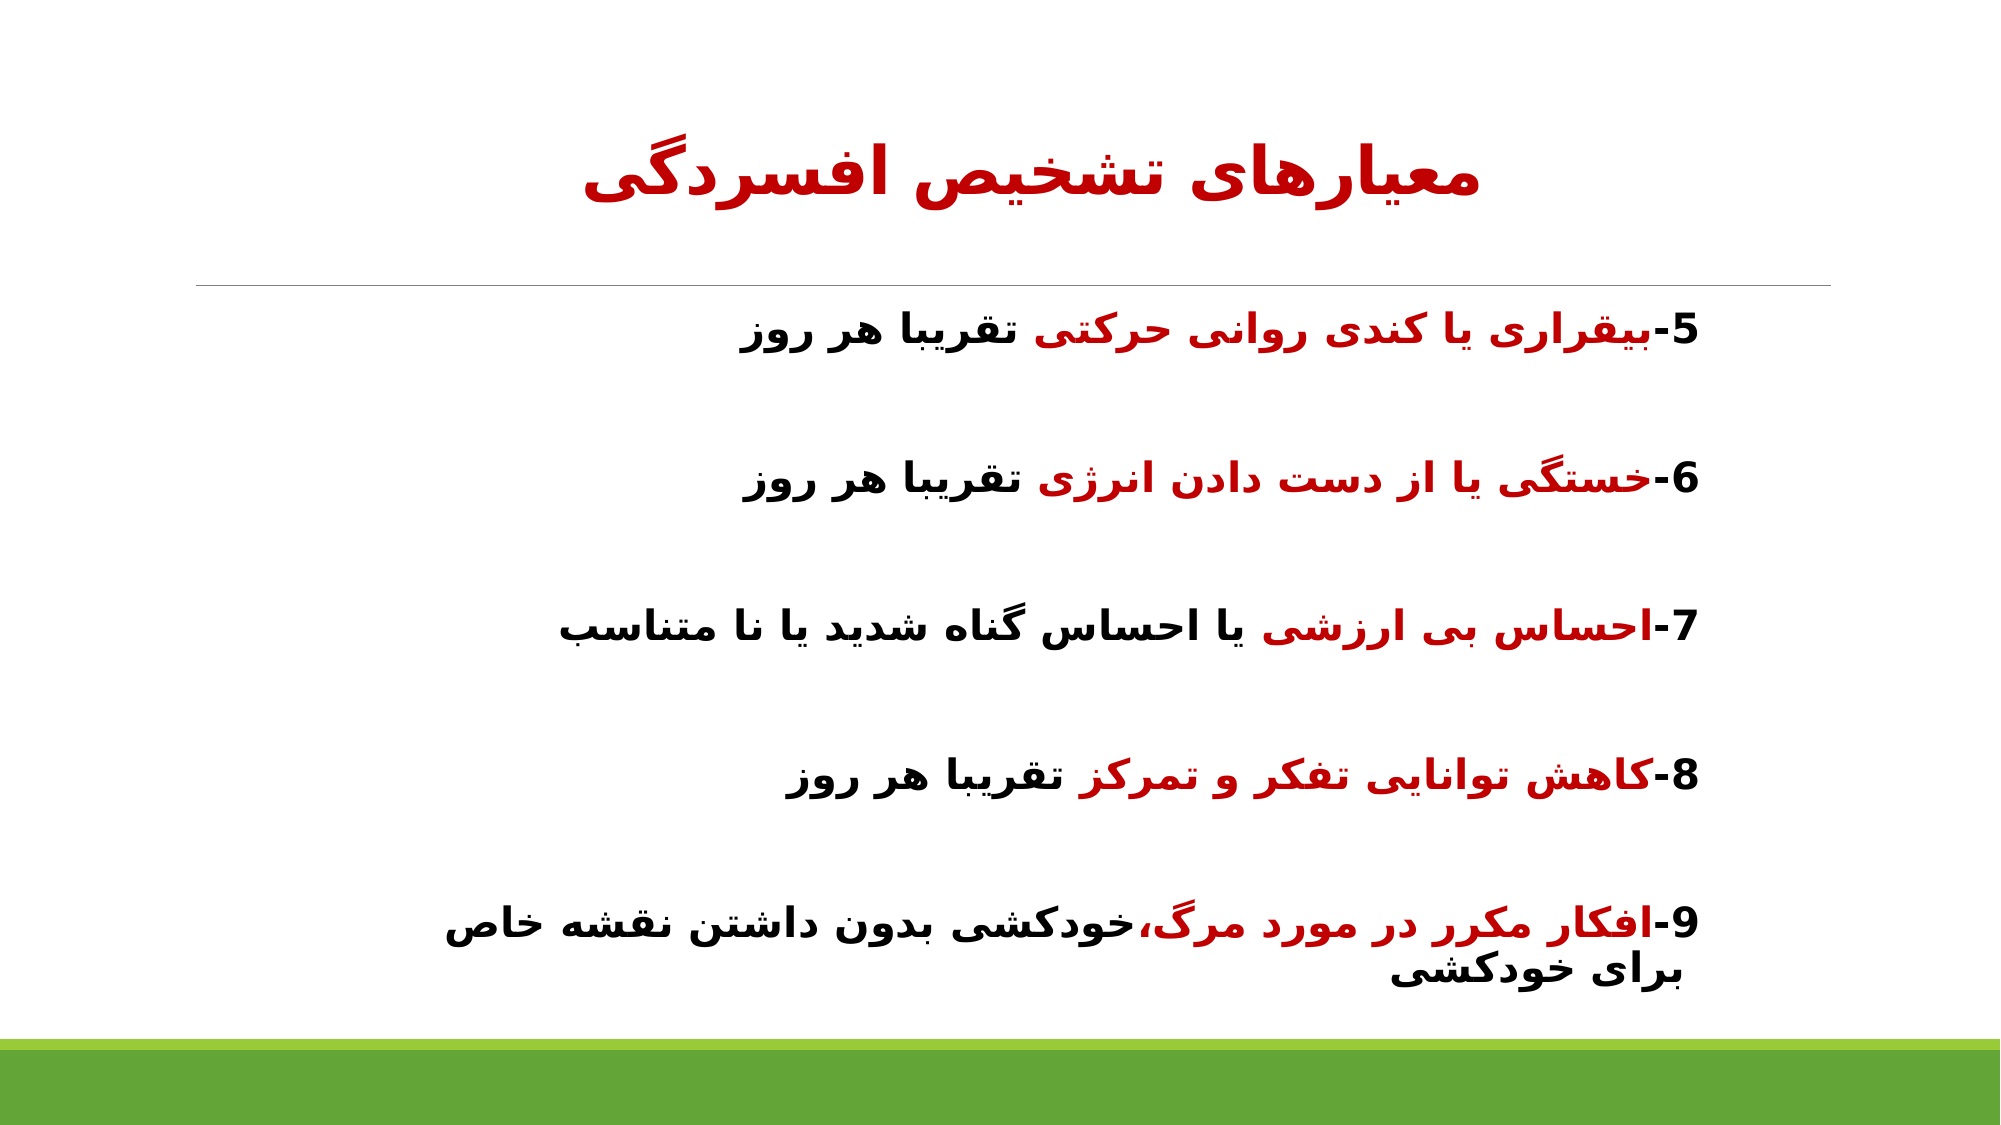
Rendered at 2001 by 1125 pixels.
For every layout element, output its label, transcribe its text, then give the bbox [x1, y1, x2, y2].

title معیارهای تشخیص افسردگی [385, 65, 1679, 216]
list 5-بیقراری یا کندی روانی حرکتی تقریبا هر روز 6-خستگی یا از دست دادن انرژی تقریبا هر روز 7-احساس بی ارزشی یا احساس گناه شدید یا نا متناسب 8-کاهش توانایی تفکر و تمرکز تقریبا هر روز 9-افکار مکرر در مورد مرگ،خودکشی بدون داشتن نقشه خاص برای خودکشی [337, 300, 1700, 1088]
